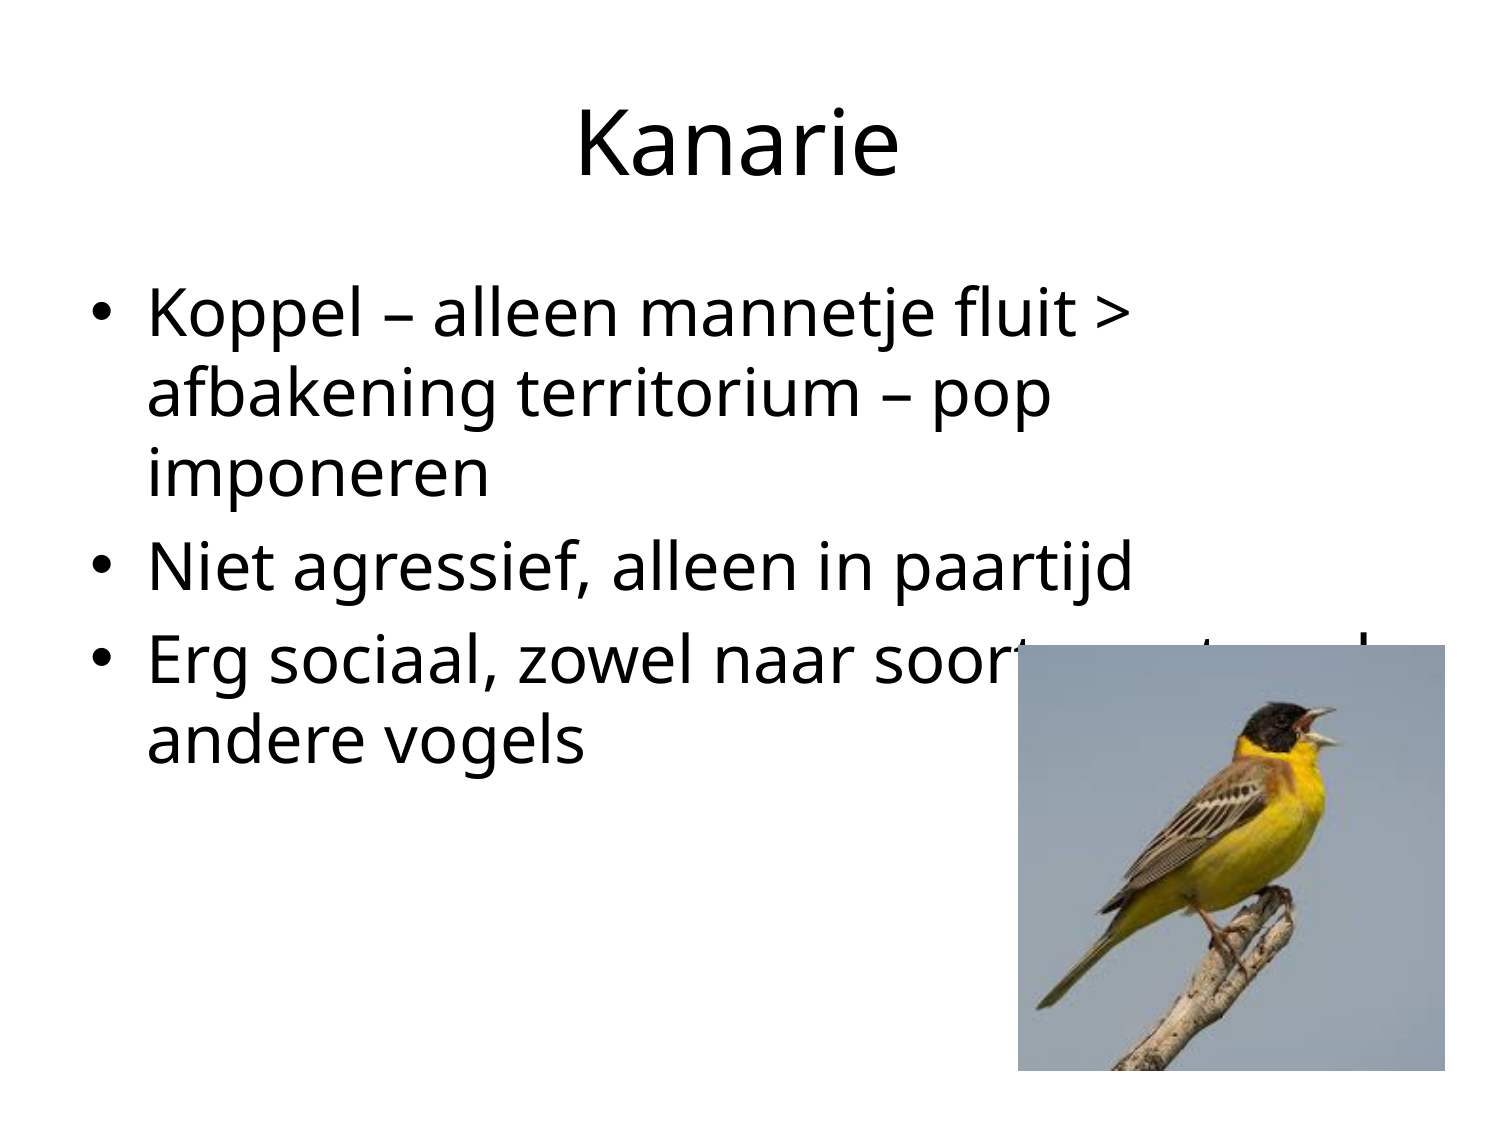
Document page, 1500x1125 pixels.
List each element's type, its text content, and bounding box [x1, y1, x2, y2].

list Koppel – alleen mannetje fluit > afbakening territorium – pop imponeren Niet agressief, alleen in paartijd Erg sociaal, zowel naar soortgenoten als andere vogels [75, 262, 1425, 1005]
picture [1018, 644, 1445, 1071]
title Kanarie [75, 45, 1425, 233]
